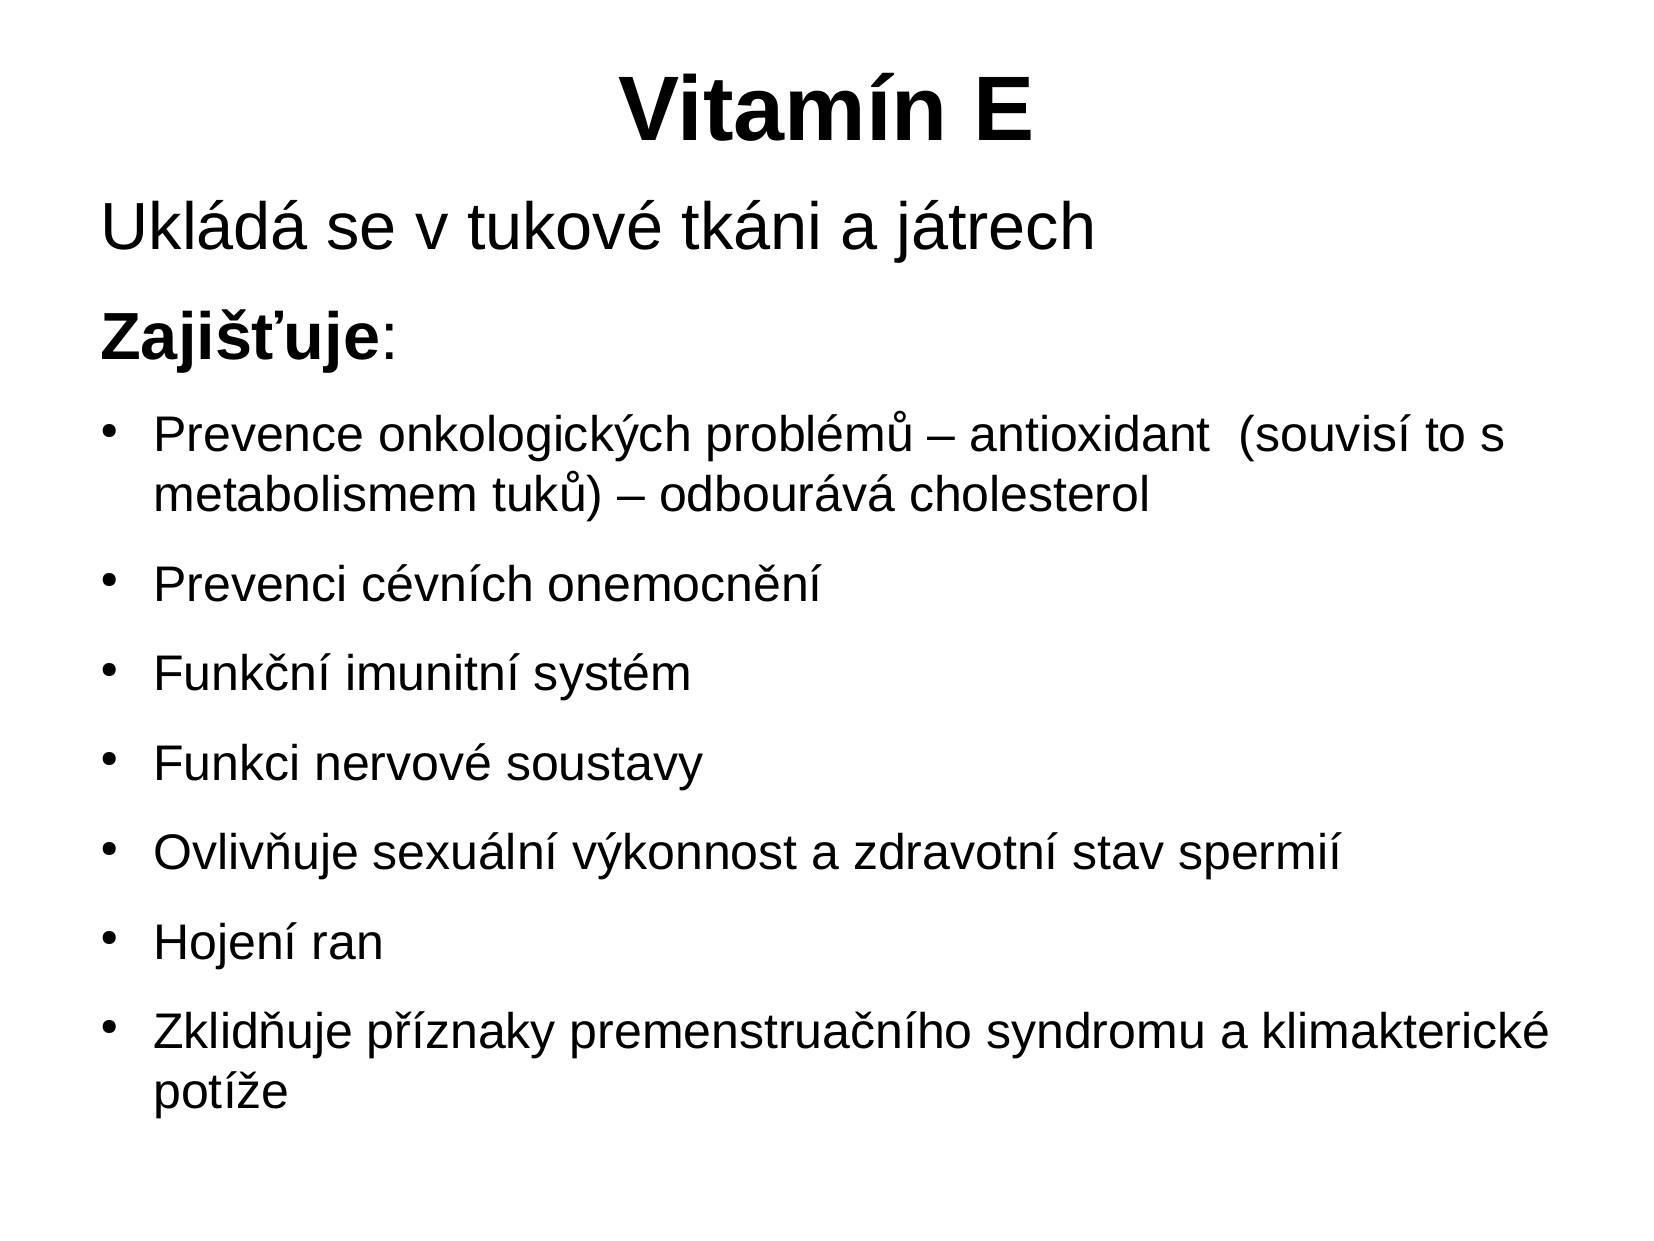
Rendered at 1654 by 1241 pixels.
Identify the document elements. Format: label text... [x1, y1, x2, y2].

list Ukládá se v tukové tkáni a játrech Zajišťuje: Prevence onkologických problémů – antioxidant (souvisí to s metabolismem tuků) – odbourává cholesterol Prevenci cévních onemocnění Funkční imunitní systém Funkci nervové soustavy Ovlivňuje sexuální výkonnost a zdravotní stav spermií Hojení ran Zklidňuje příznaky premenstruačního syndromu a klimakterické potíže [82, 183, 1571, 1241]
title Vitamín E [82, 0, 1571, 183]
